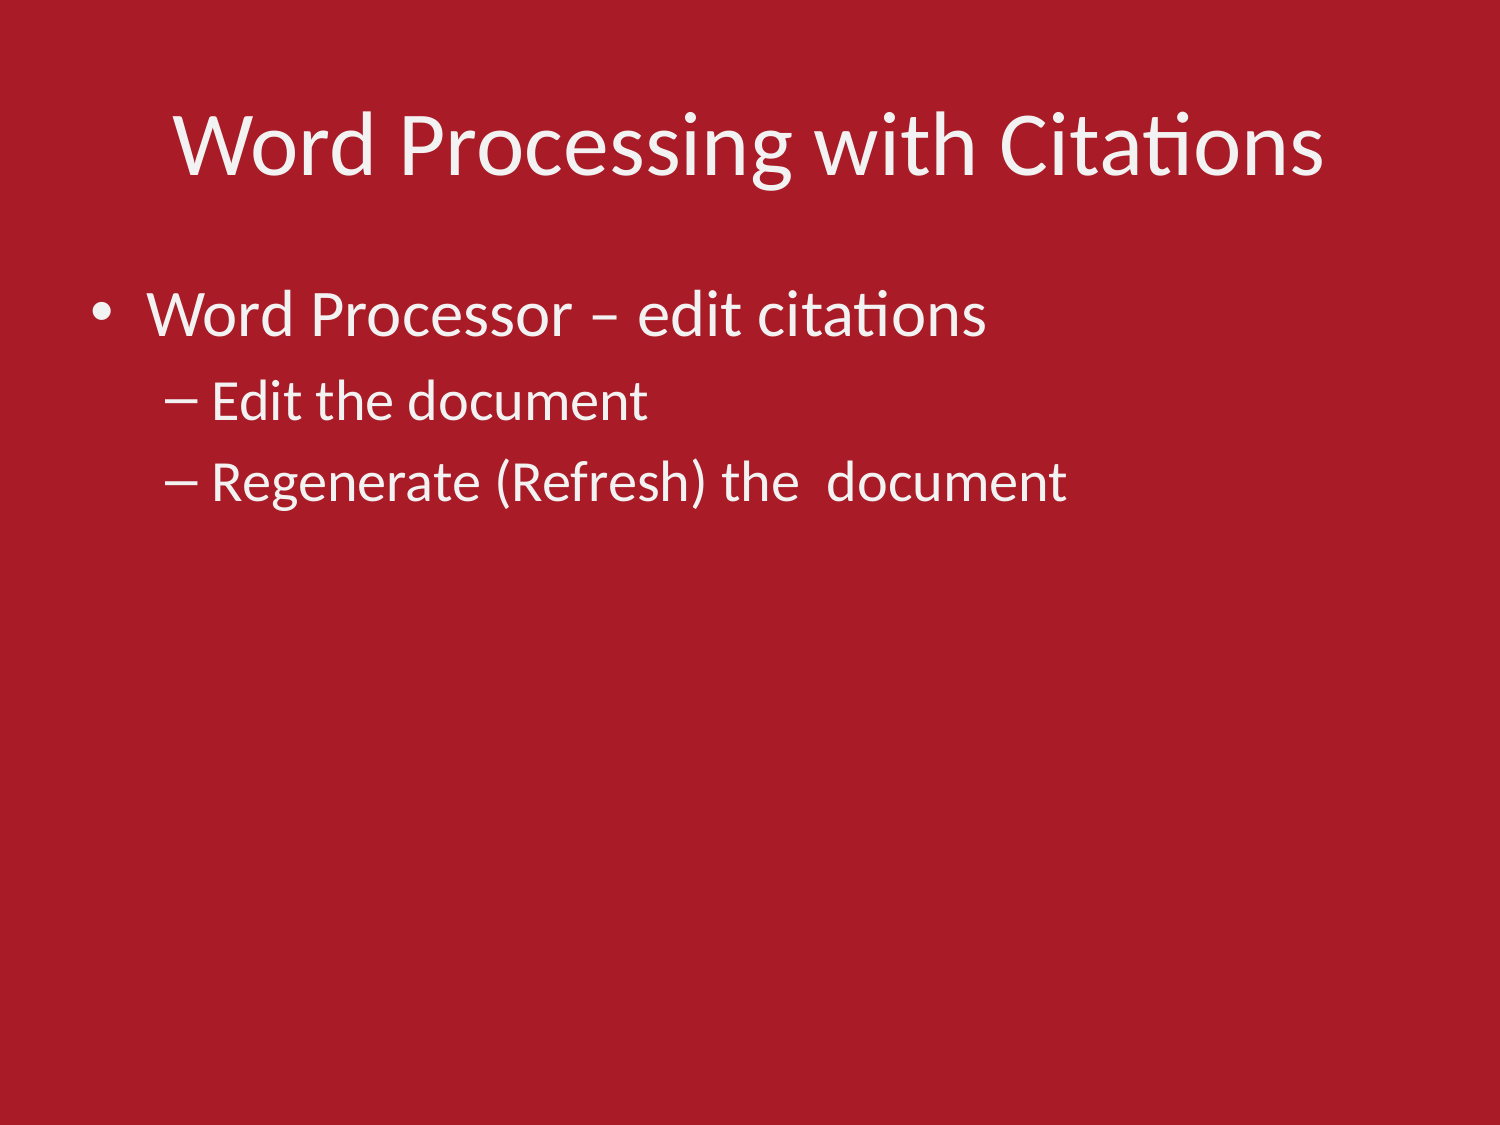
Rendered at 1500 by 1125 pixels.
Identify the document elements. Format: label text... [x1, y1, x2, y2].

title Word Processing with Citations [75, 45, 1425, 233]
list Word Processor – edit citations Edit the document Regenerate (Refresh) the document [75, 262, 1425, 1005]
